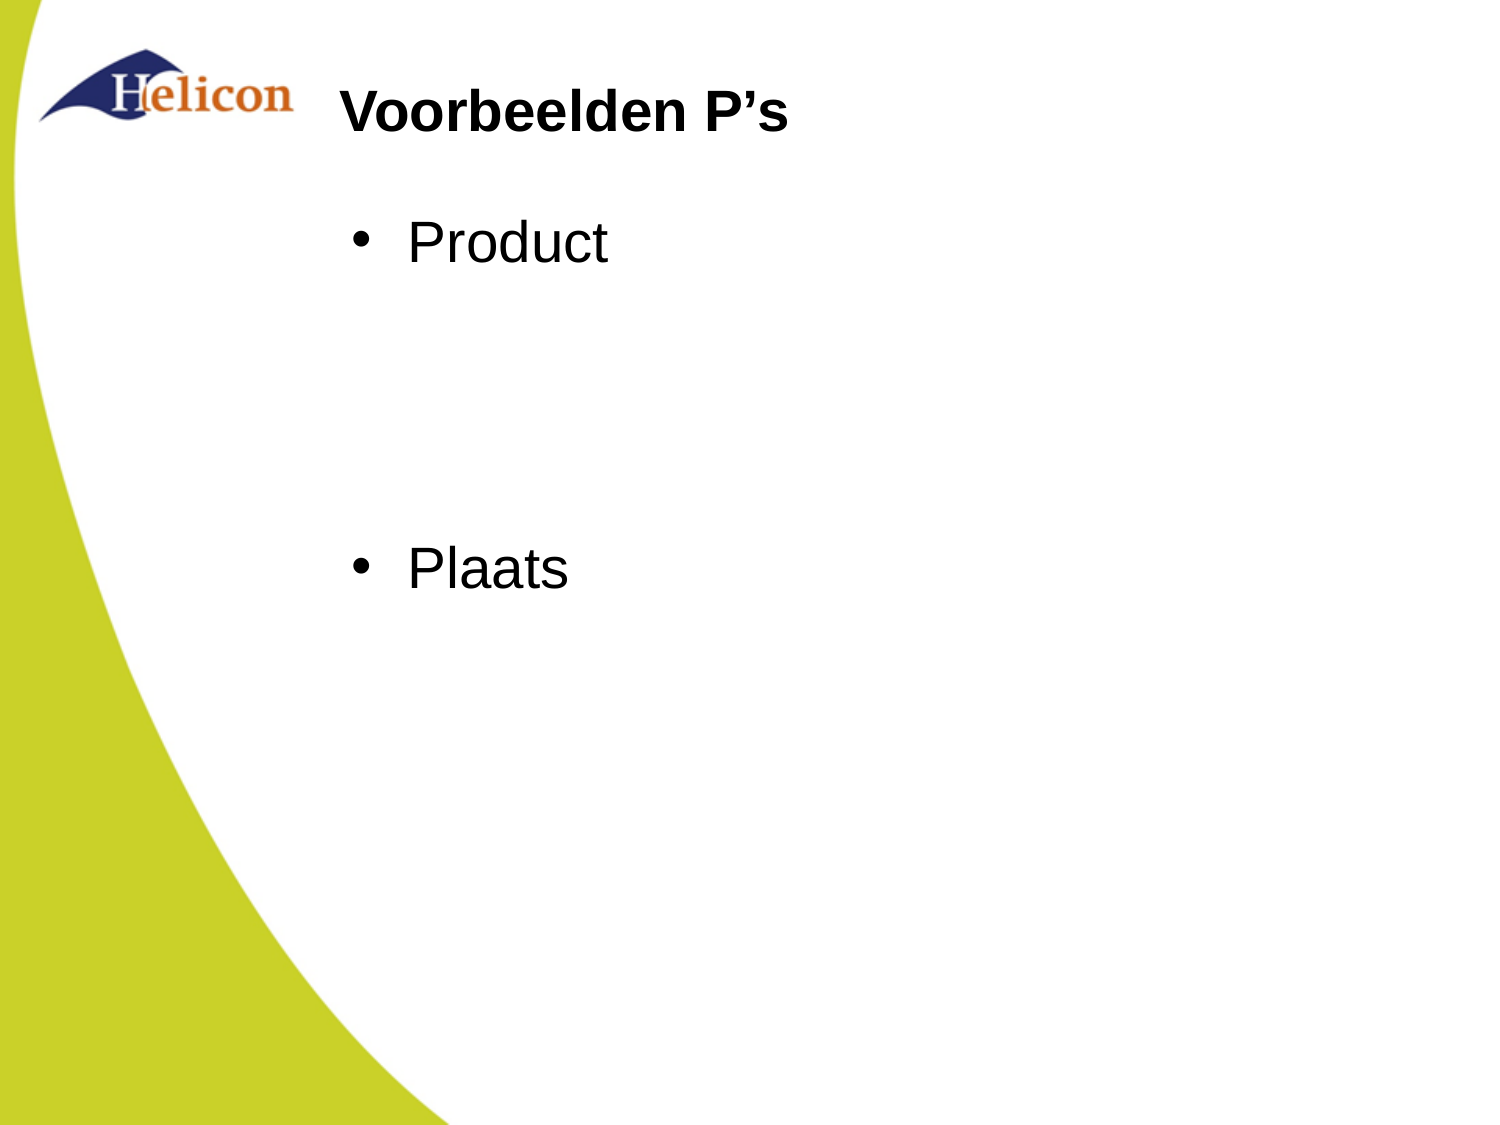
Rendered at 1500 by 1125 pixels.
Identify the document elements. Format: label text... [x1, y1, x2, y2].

title Voorbeelden P’s [324, 54, 1415, 161]
list Product Plaats [336, 196, 1425, 1005]
picture [0, 0, 1500, 1125]
